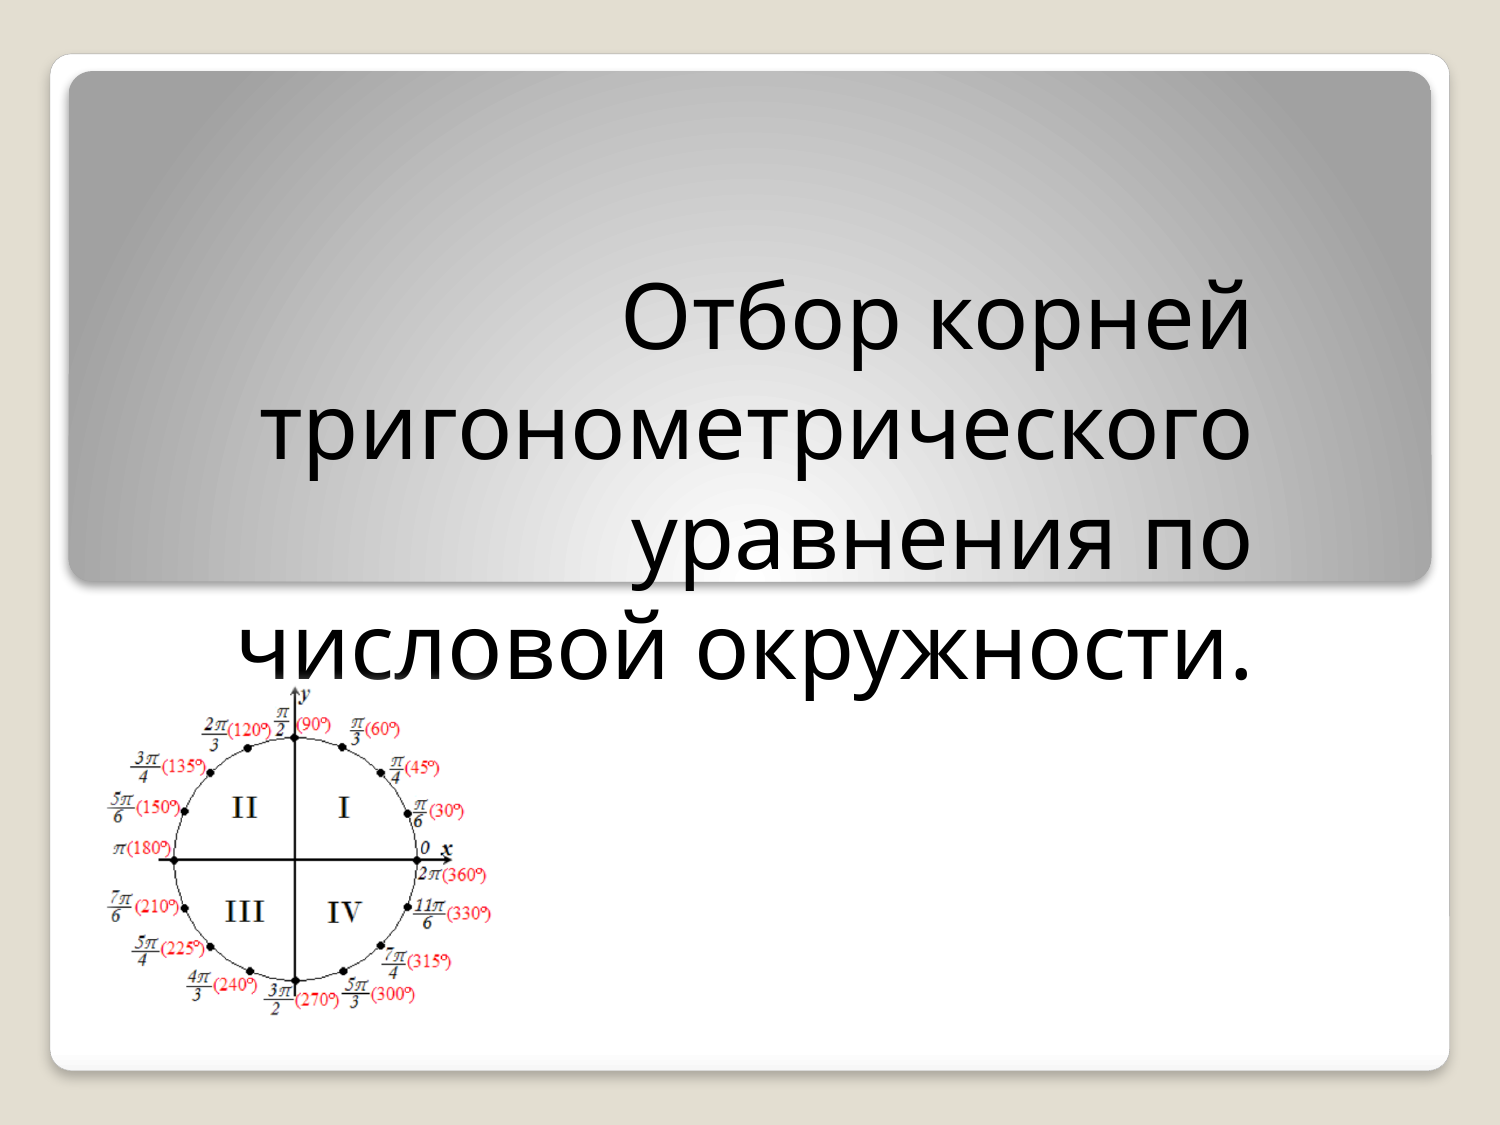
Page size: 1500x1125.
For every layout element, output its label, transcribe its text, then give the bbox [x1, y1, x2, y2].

picture [88, 668, 520, 1037]
subtitle Отбор корней тригонометрического уравнения по числовой окружности. [187, 257, 1271, 371]
